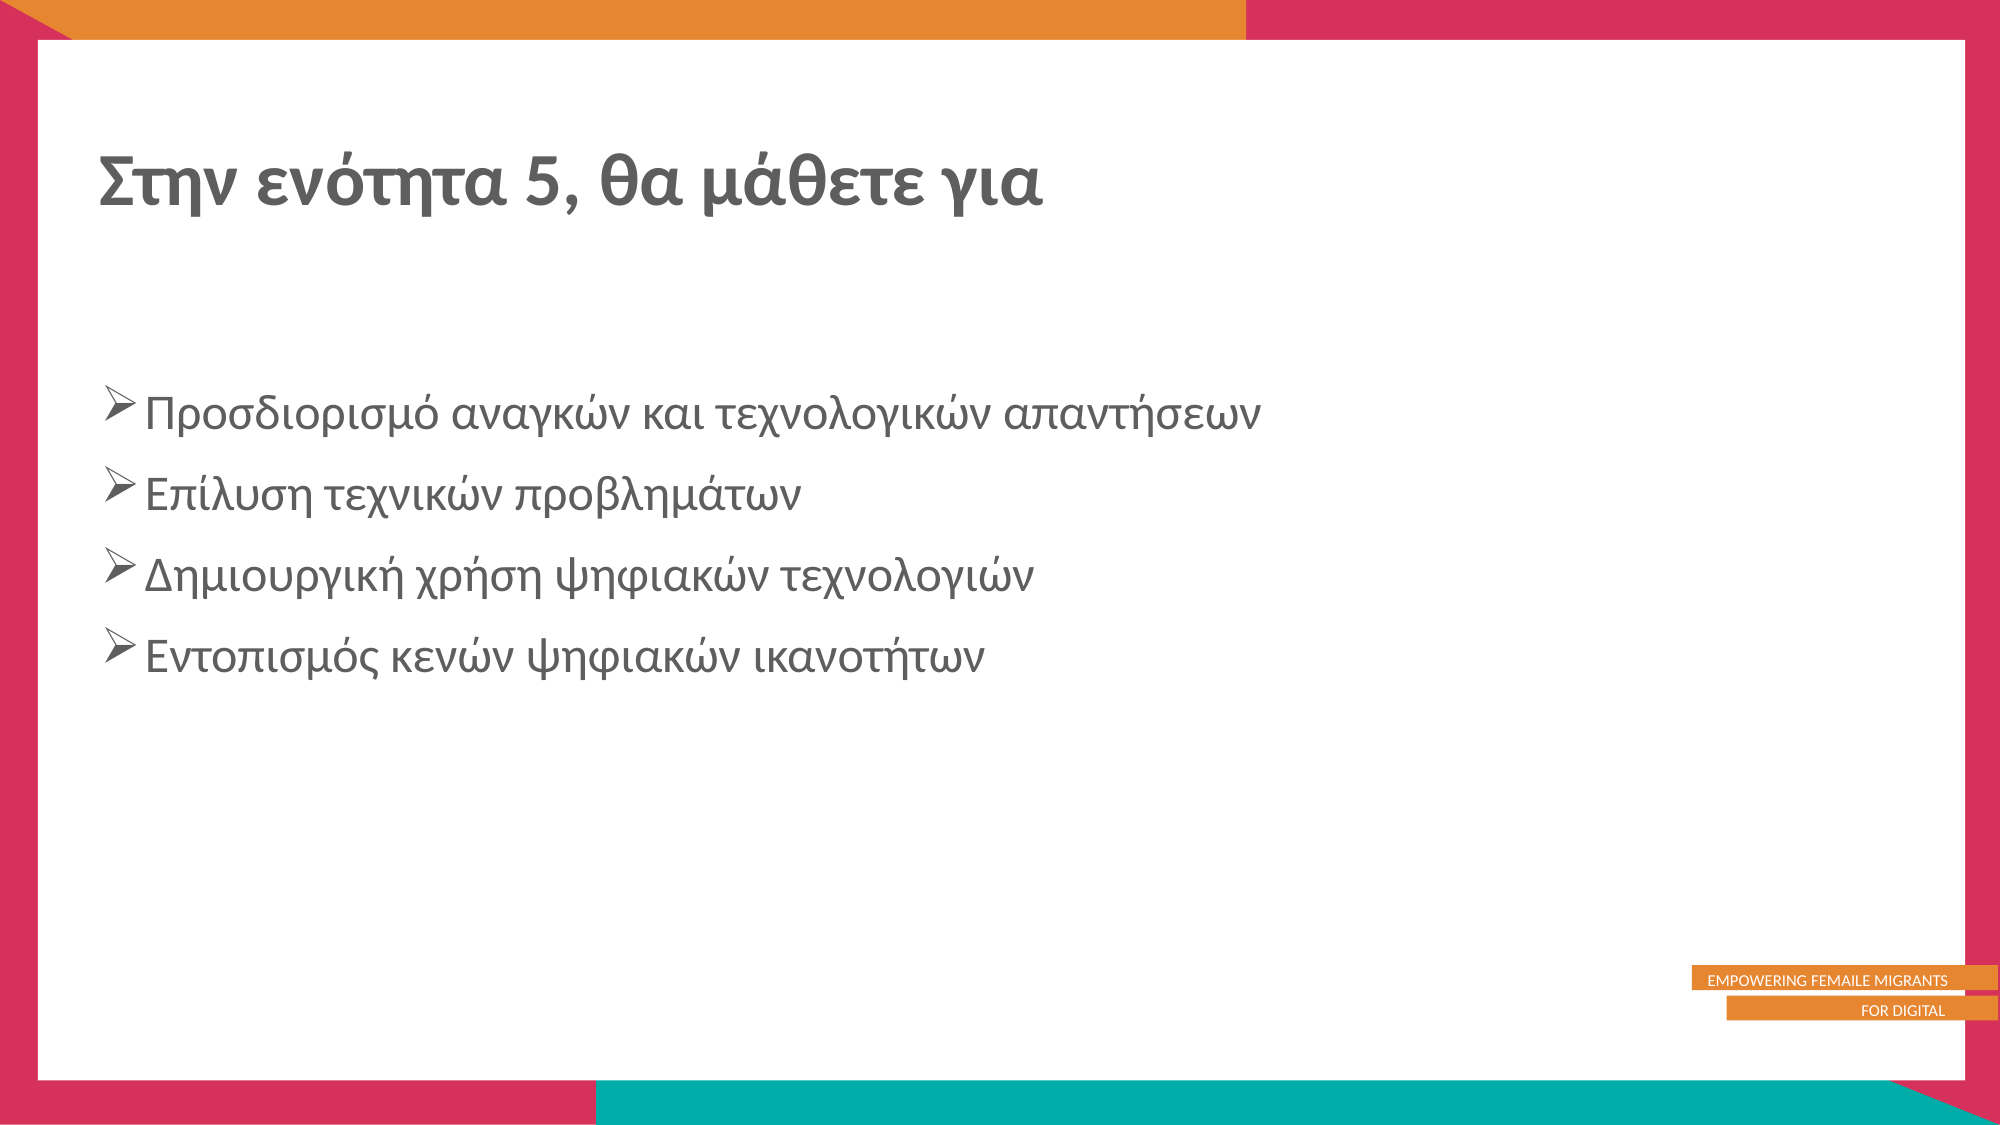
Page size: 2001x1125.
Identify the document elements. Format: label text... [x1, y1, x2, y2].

text_box Στην ενότητα 5, θα μάθετε για [84, 123, 1918, 262]
text_box Προσδιορισμό αναγκών και τεχνολογικών απαντήσεων Επίλυση τεχνικών προβλημάτων Δημιουργική χρήση ψηφιακών τεχνολογιών Εντοπισμός κενών ψηφιακών ικανοτήτων [84, 291, 1915, 872]
